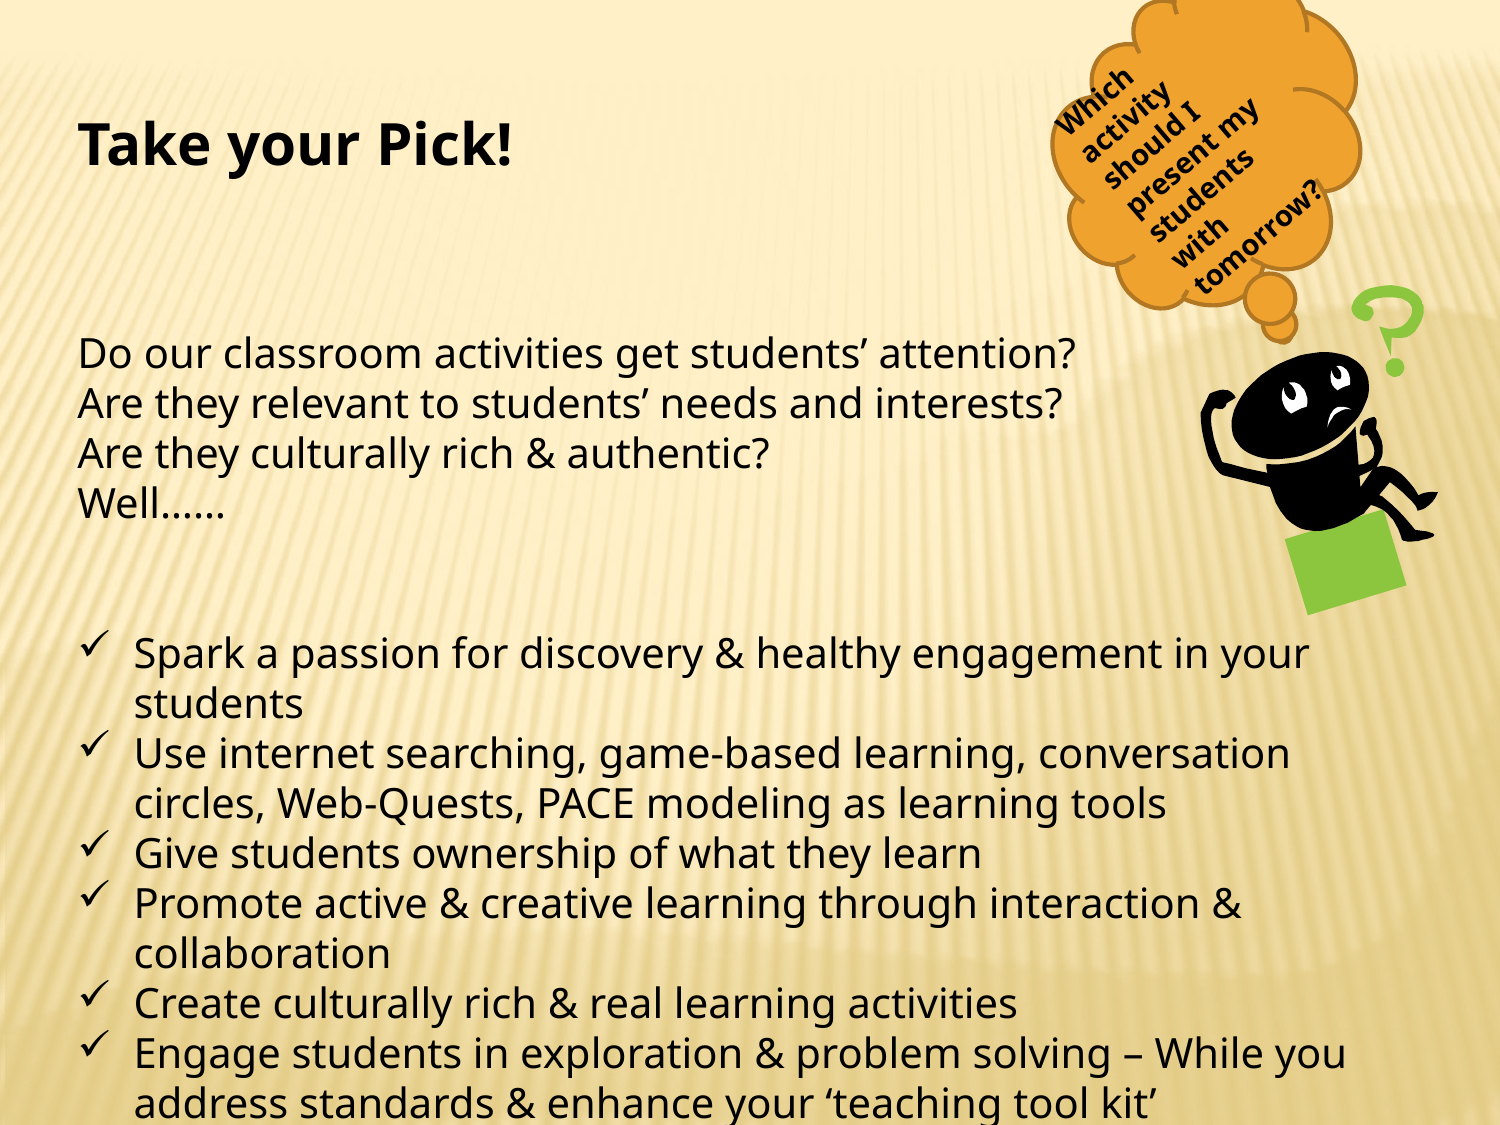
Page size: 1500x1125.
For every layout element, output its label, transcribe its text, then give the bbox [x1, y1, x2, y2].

text_box Take your Pick! Do our classroom activities get students’ attention? Are they relevant to students’ needs and interests? Are they culturally rich & authentic? Well…… Spark a passion for discovery & healthy engagement in your students Use internet searching, game-based learning, conversation circles, Web-Quests, PACE modeling as learning tools Give students ownership of what they learn Promote active & creative learning through interaction & collaboration Create culturally rich & real learning activities Engage students in exploration & problem solving – While you address standards & enhance your ‘teaching tool kit’ [62, 9, 1363, 1125]
picture [1212, 304, 1463, 600]
text_box Which activity should I present my students with tomorrow? [1050, 0, 1363, 311]
